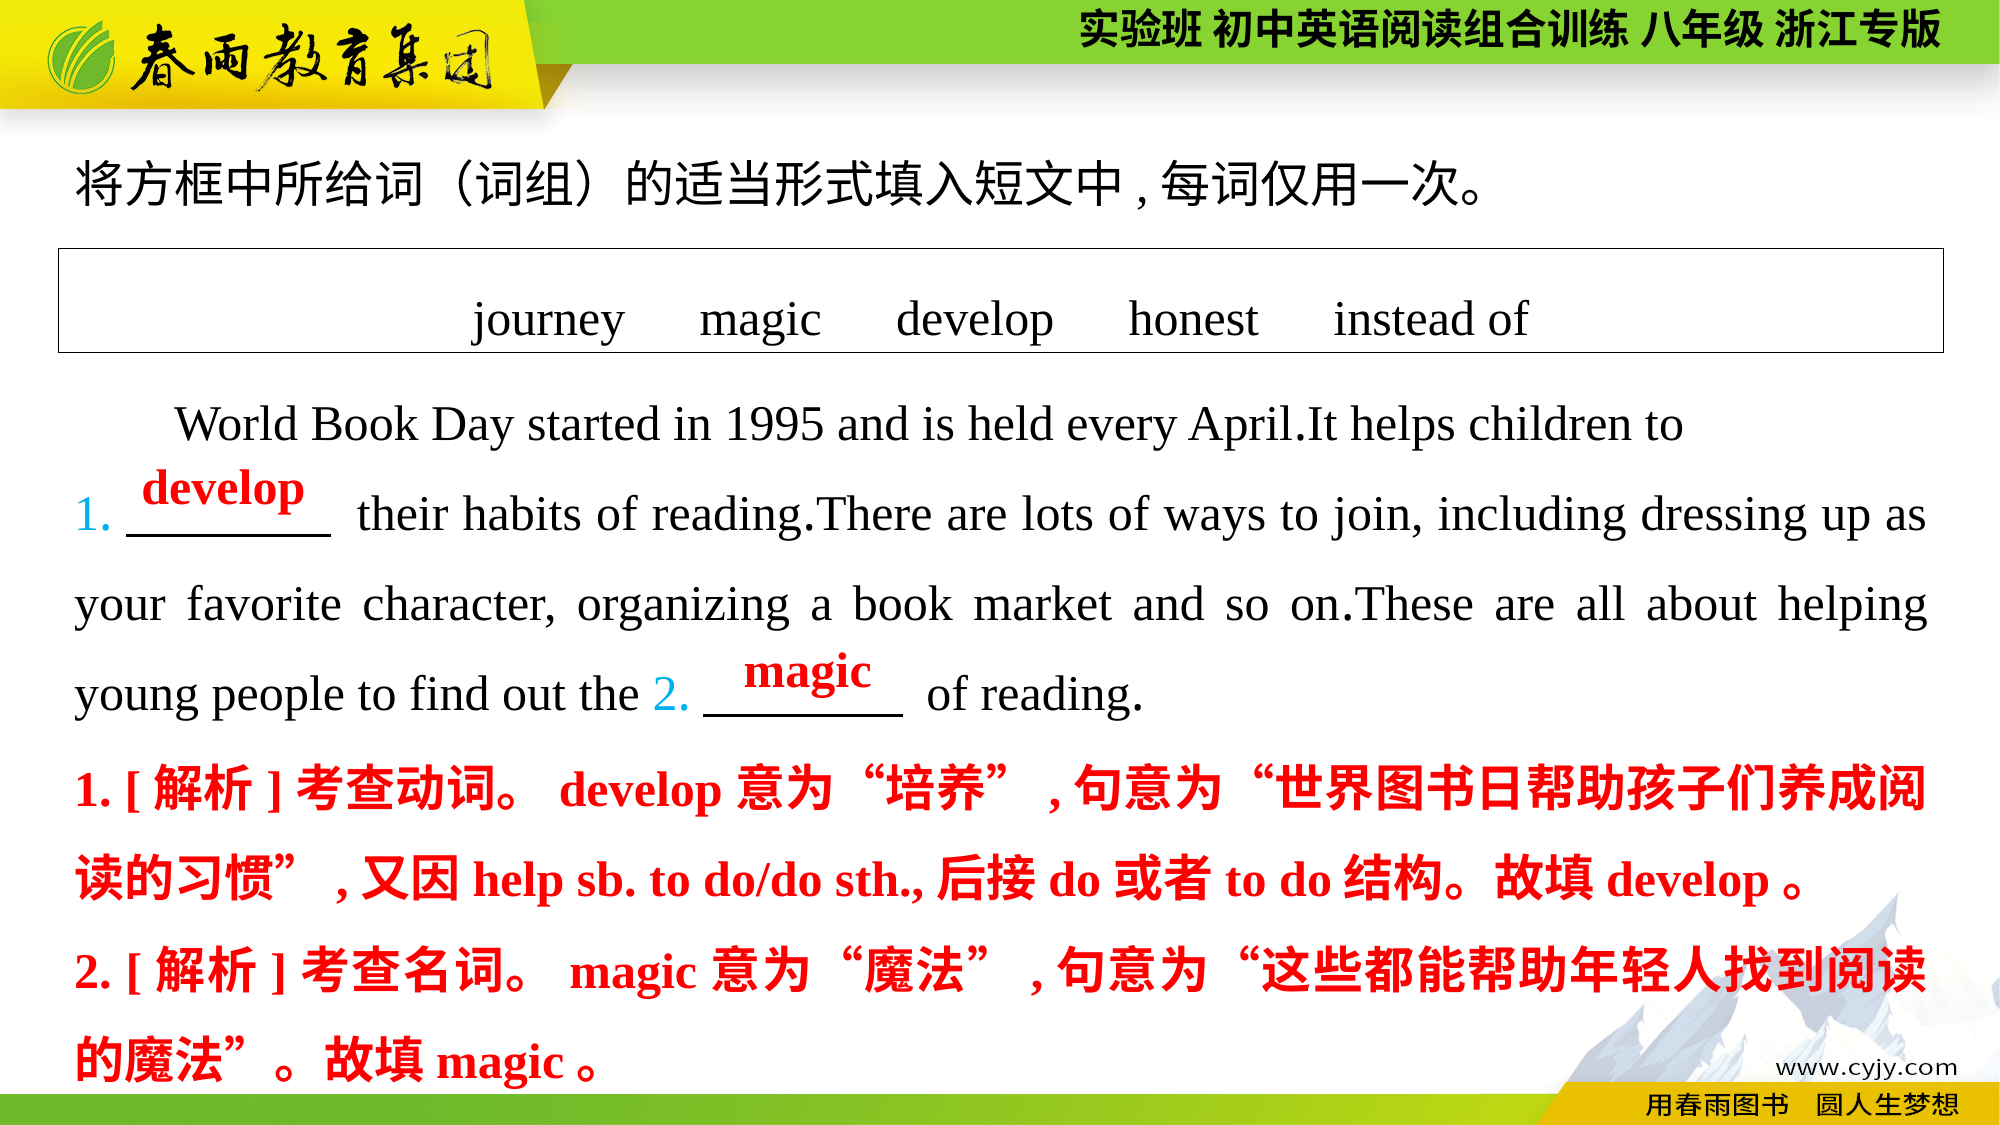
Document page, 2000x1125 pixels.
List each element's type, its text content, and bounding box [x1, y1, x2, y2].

list 将方框中所给词（词组）的适当形式填入短文中,每词仅用一次。 [59, 115, 1944, 210]
text_box magic [728, 630, 887, 706]
text_box World Book Day started in 1995 and is held every April.It helps children to 1. their habits of reading.There are lots of ways to join, including dressing up as your favorite character, organizing a book market and so on.These are all about helping young people to find out the 2. of reading. [59, 352, 1944, 718]
text_box journey magic develop honest instead of [58, 248, 1944, 353]
text_box develop [126, 447, 321, 523]
picture [0, 0, 2000, 1125]
text_box 2. [解析]考查名词。magic意为“魔法”,句意为“这些都能帮助年轻人找到阅读的魔法”。故填magic。 [59, 901, 1944, 1097]
text_box 1. [解析]考查动词。develop意为“培养”,句意为“世界图书日帮助孩子们养成阅读的习惯”,又因help sb. to do/do sth.,后接do或者to do结构。故填develop。 [59, 718, 1944, 901]
